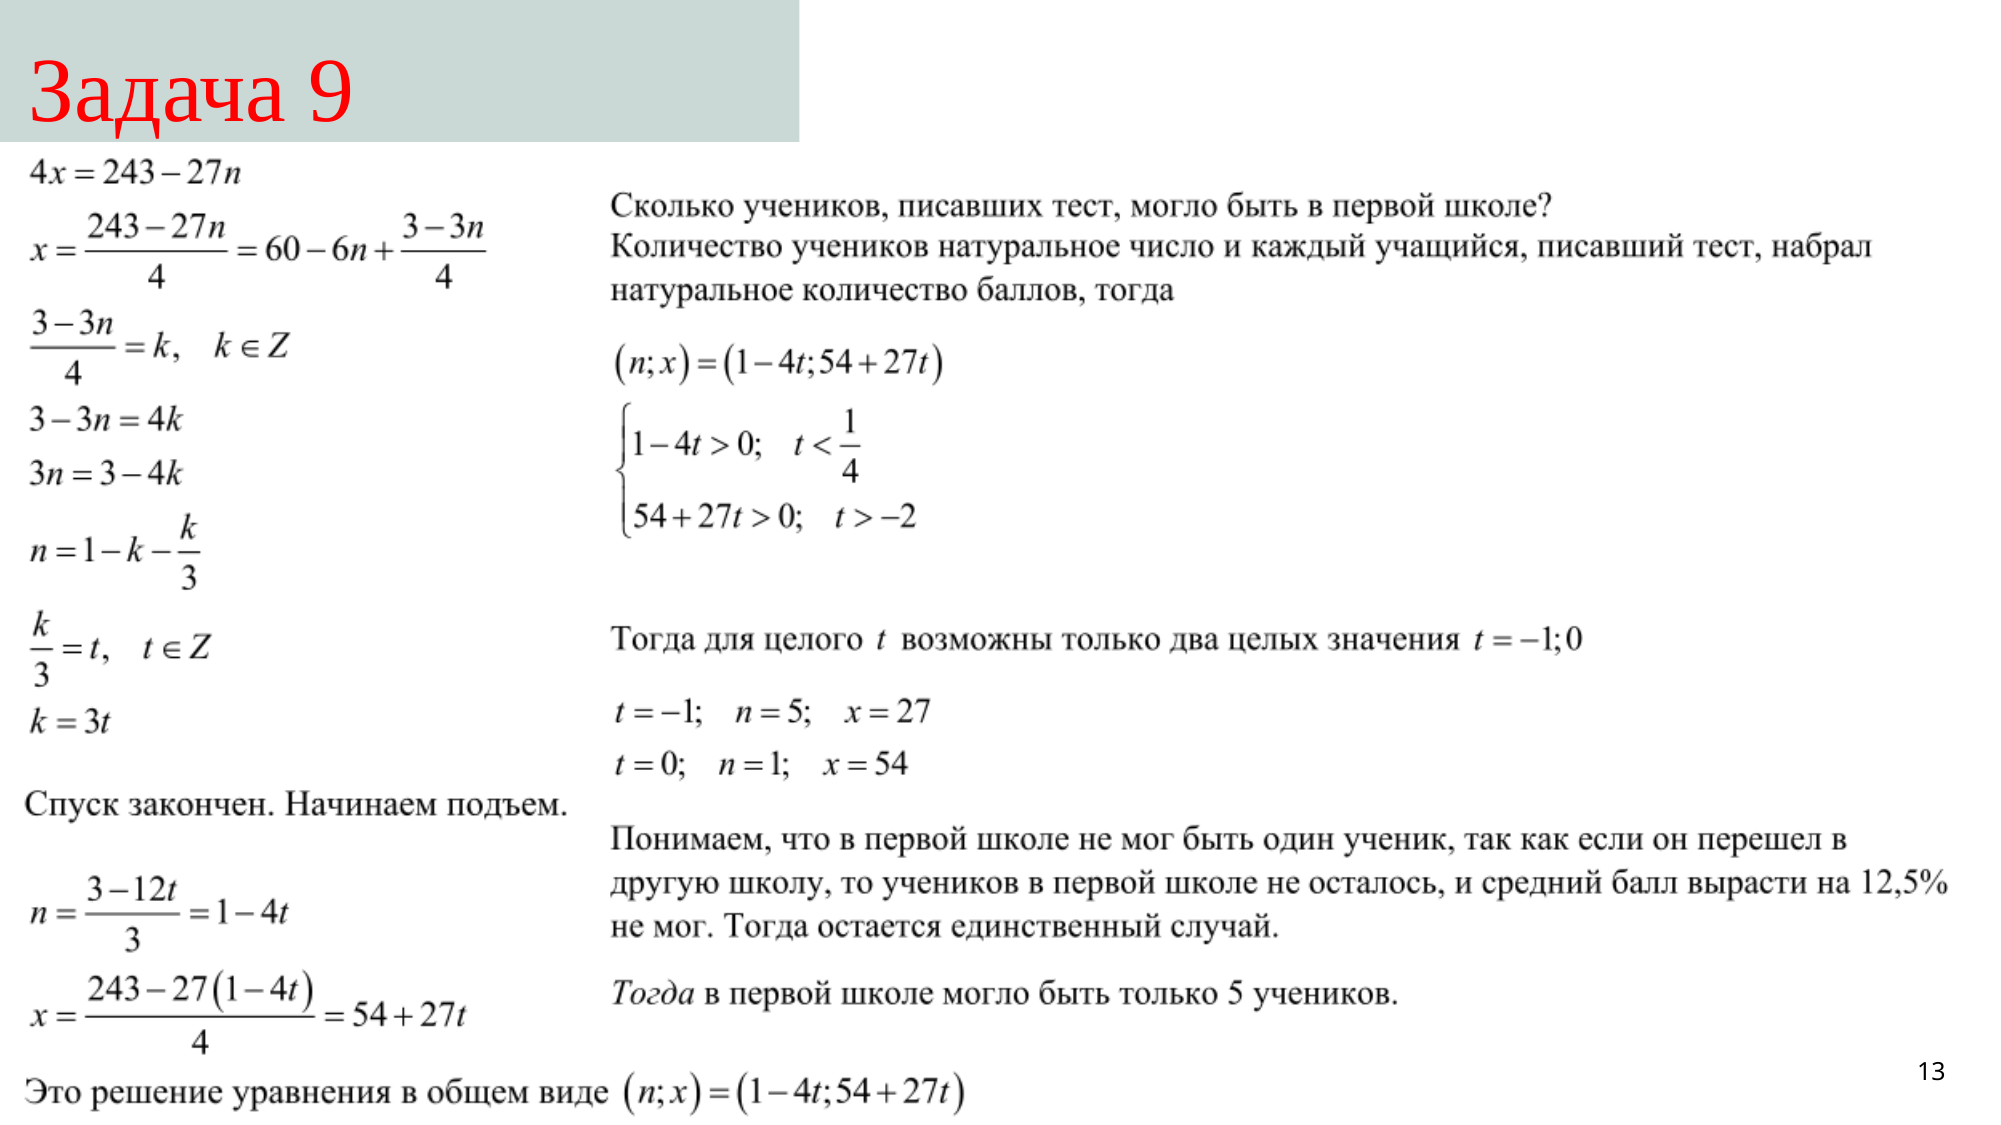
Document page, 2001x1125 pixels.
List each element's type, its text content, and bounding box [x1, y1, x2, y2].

text_box Задача 9 [14, 22, 375, 142]
picture [0, 142, 1961, 1125]
slide_number 13 [1510, 1042, 1961, 1103]
